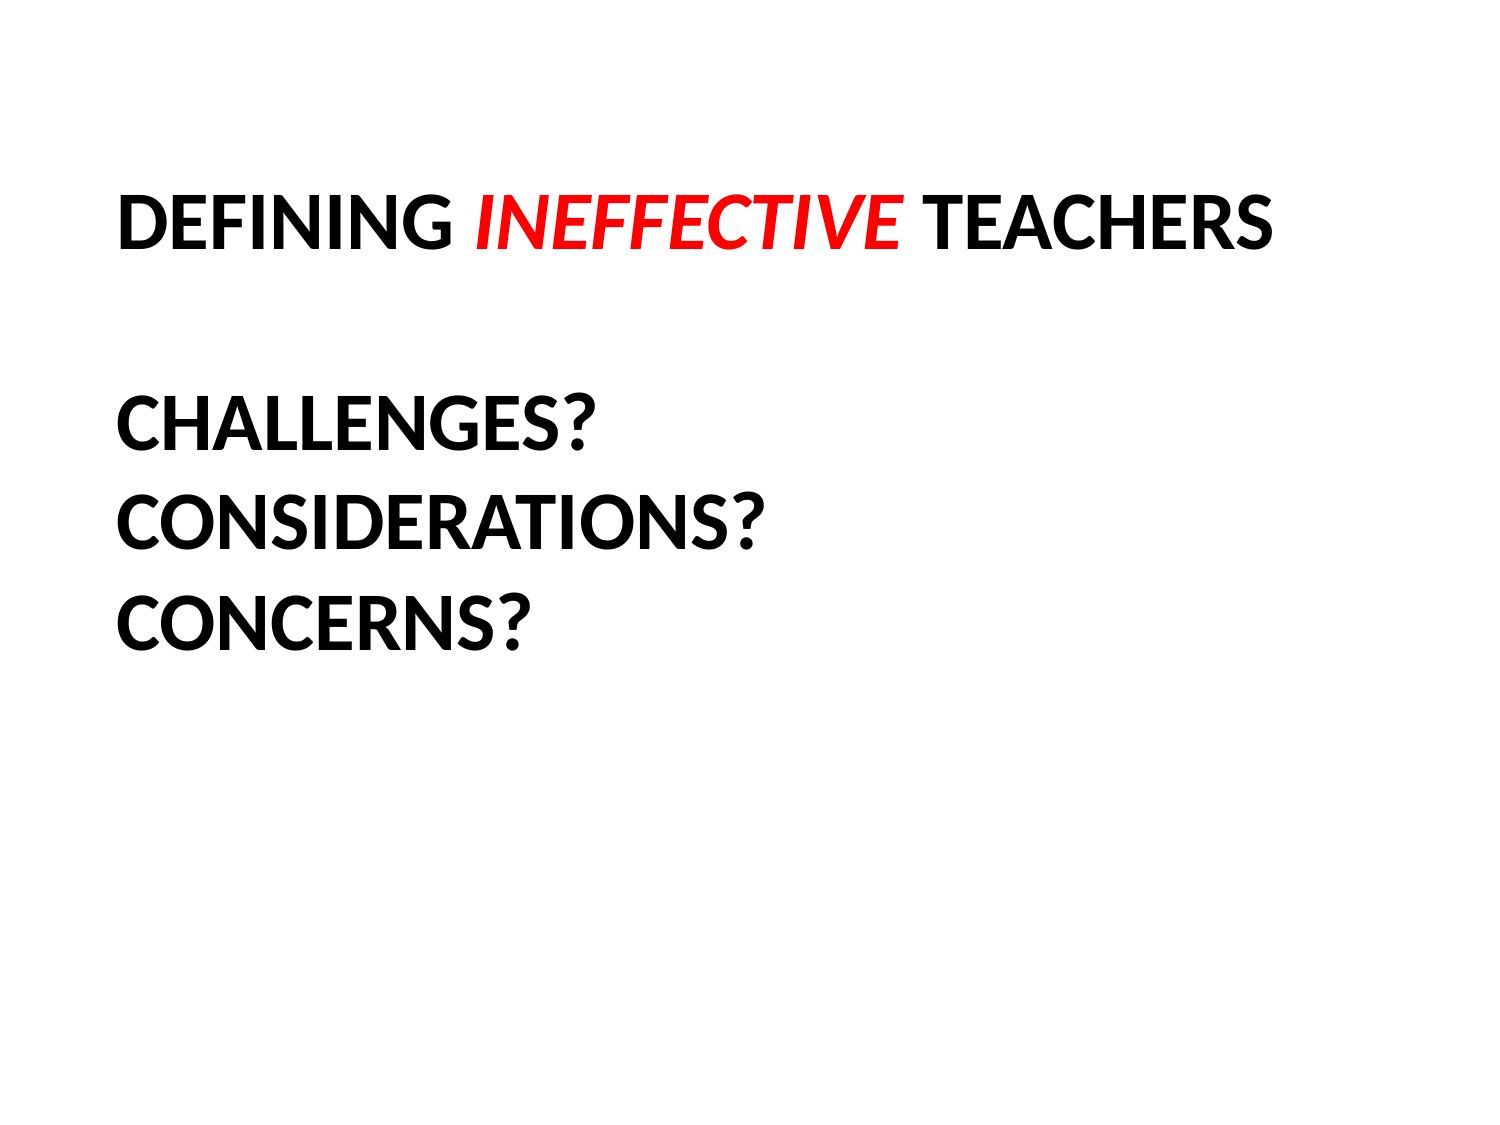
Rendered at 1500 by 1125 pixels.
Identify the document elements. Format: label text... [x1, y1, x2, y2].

title Defining Ineffective Teachers Challenges? Considerations? Concerns? [101, 159, 1377, 383]
